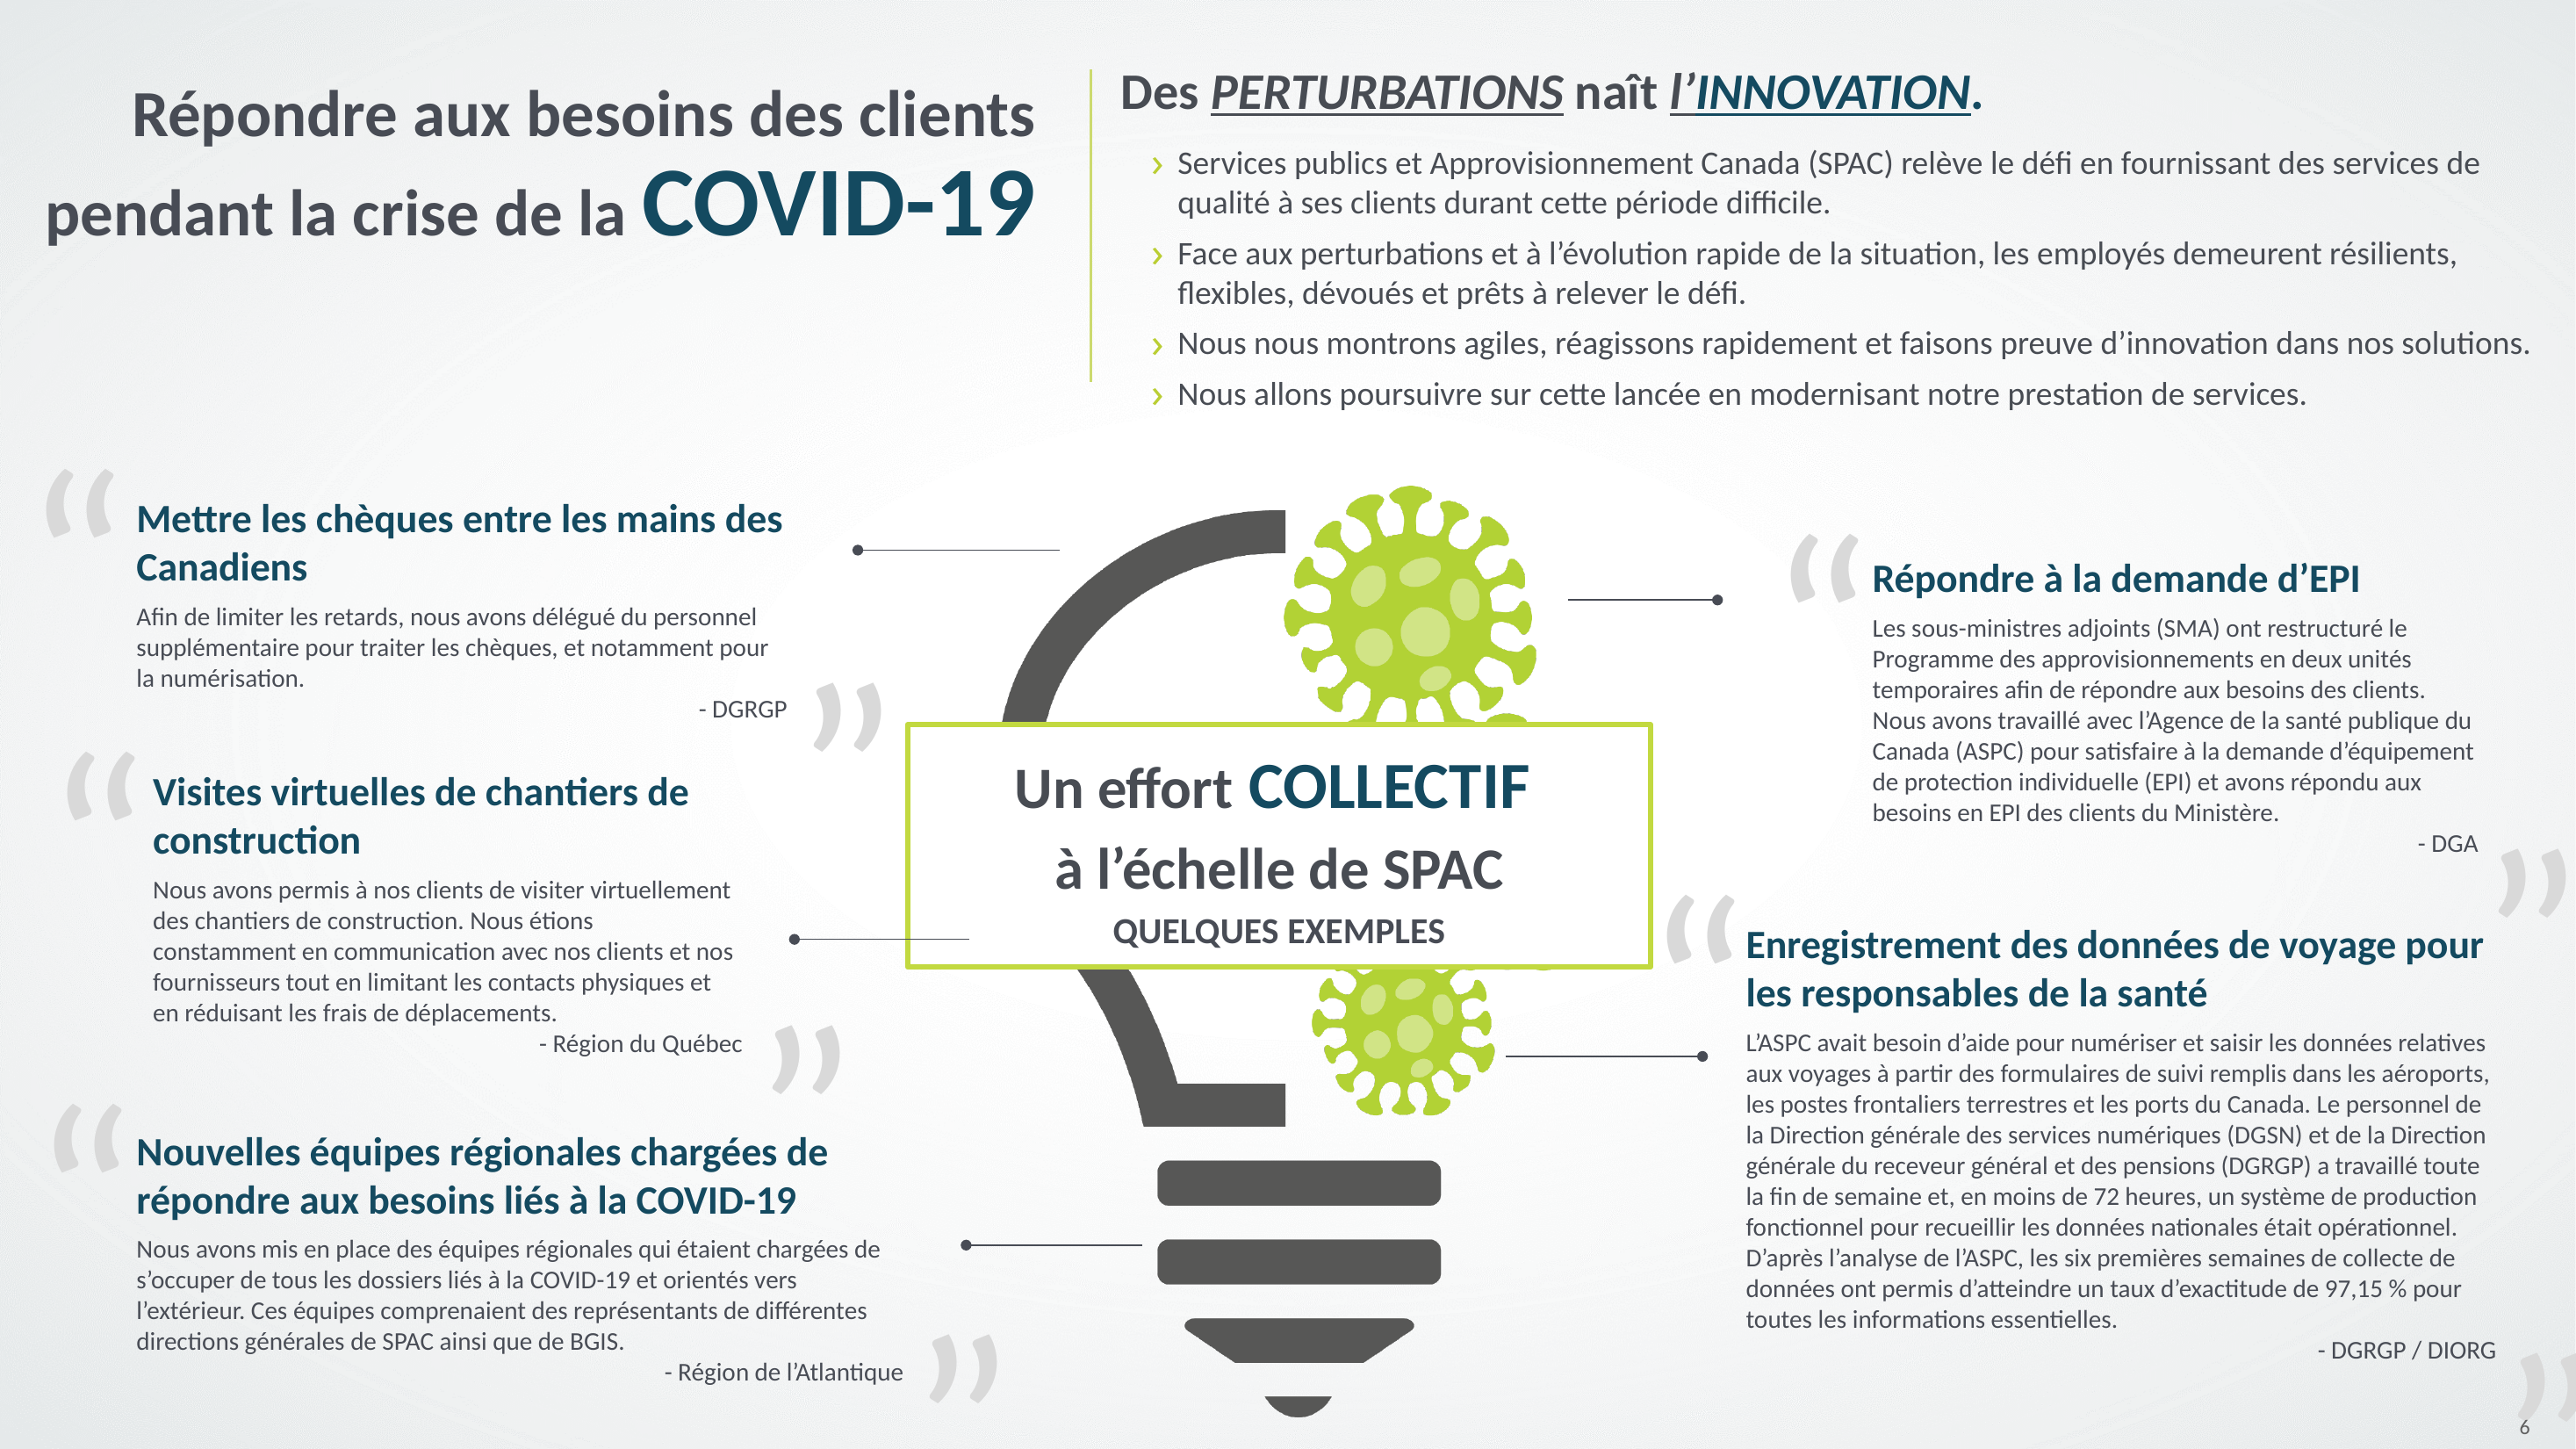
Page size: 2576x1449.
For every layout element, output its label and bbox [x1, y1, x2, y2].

picture [0, 0, 2576, 1449]
text_box [1567, 457, 2576, 1088]
text_box [17, 1027, 1143, 1449]
